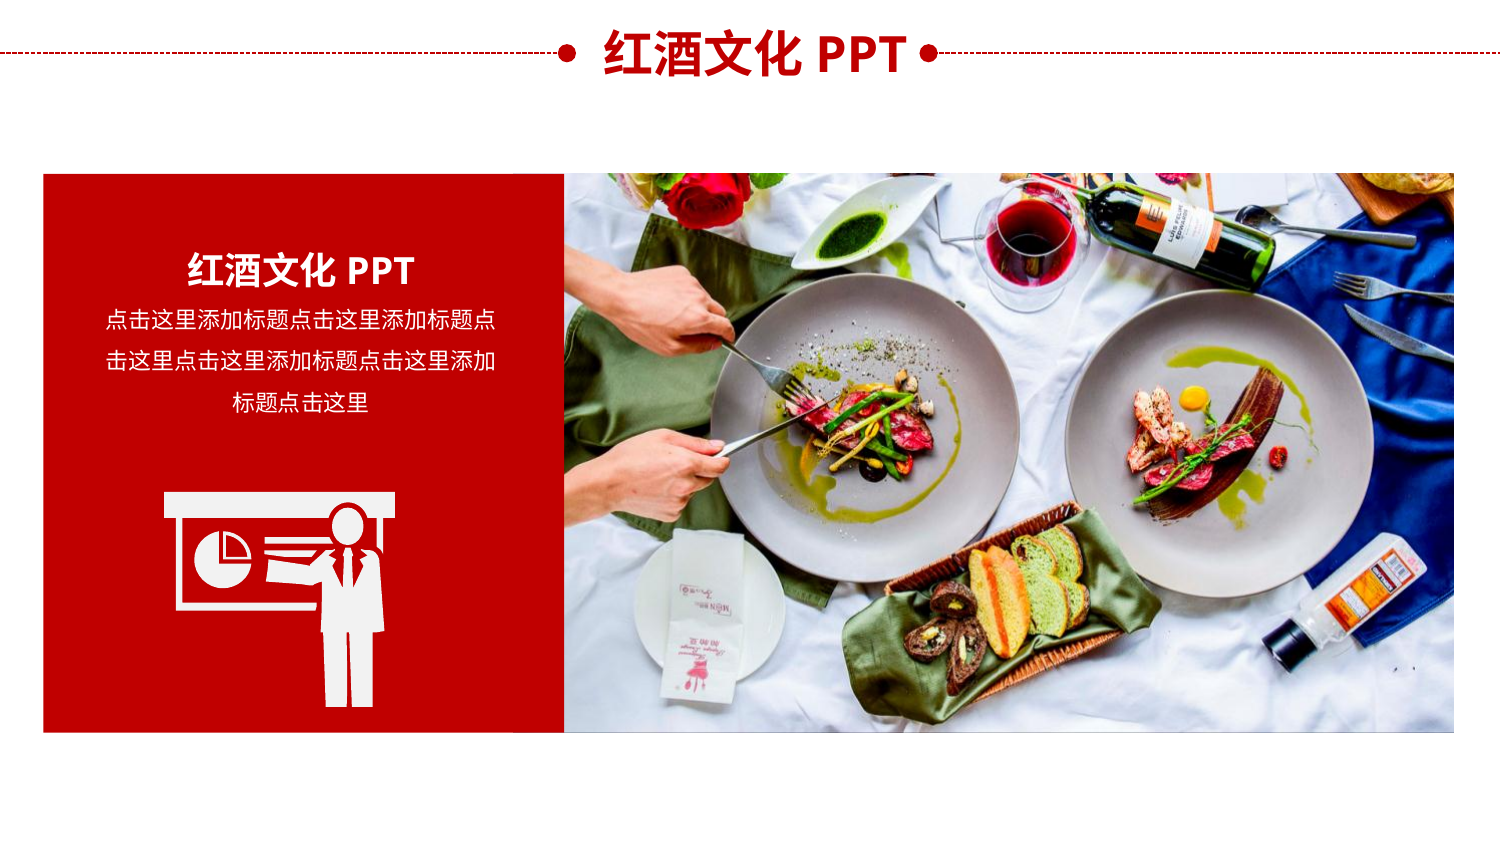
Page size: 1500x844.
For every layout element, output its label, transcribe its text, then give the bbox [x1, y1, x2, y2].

picture [513, 173, 1454, 733]
text_box [555, 42, 579, 65]
text_box 红酒文化PPT [583, 15, 928, 91]
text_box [163, 491, 396, 708]
text_box 红酒文化PPT 点击这里添加标题点击这里添加标题点击这里点击这里添加标题点击这里添加标题点击这里 [88, 220, 508, 420]
text_box [917, 42, 940, 65]
text_box [41, 172, 514, 735]
